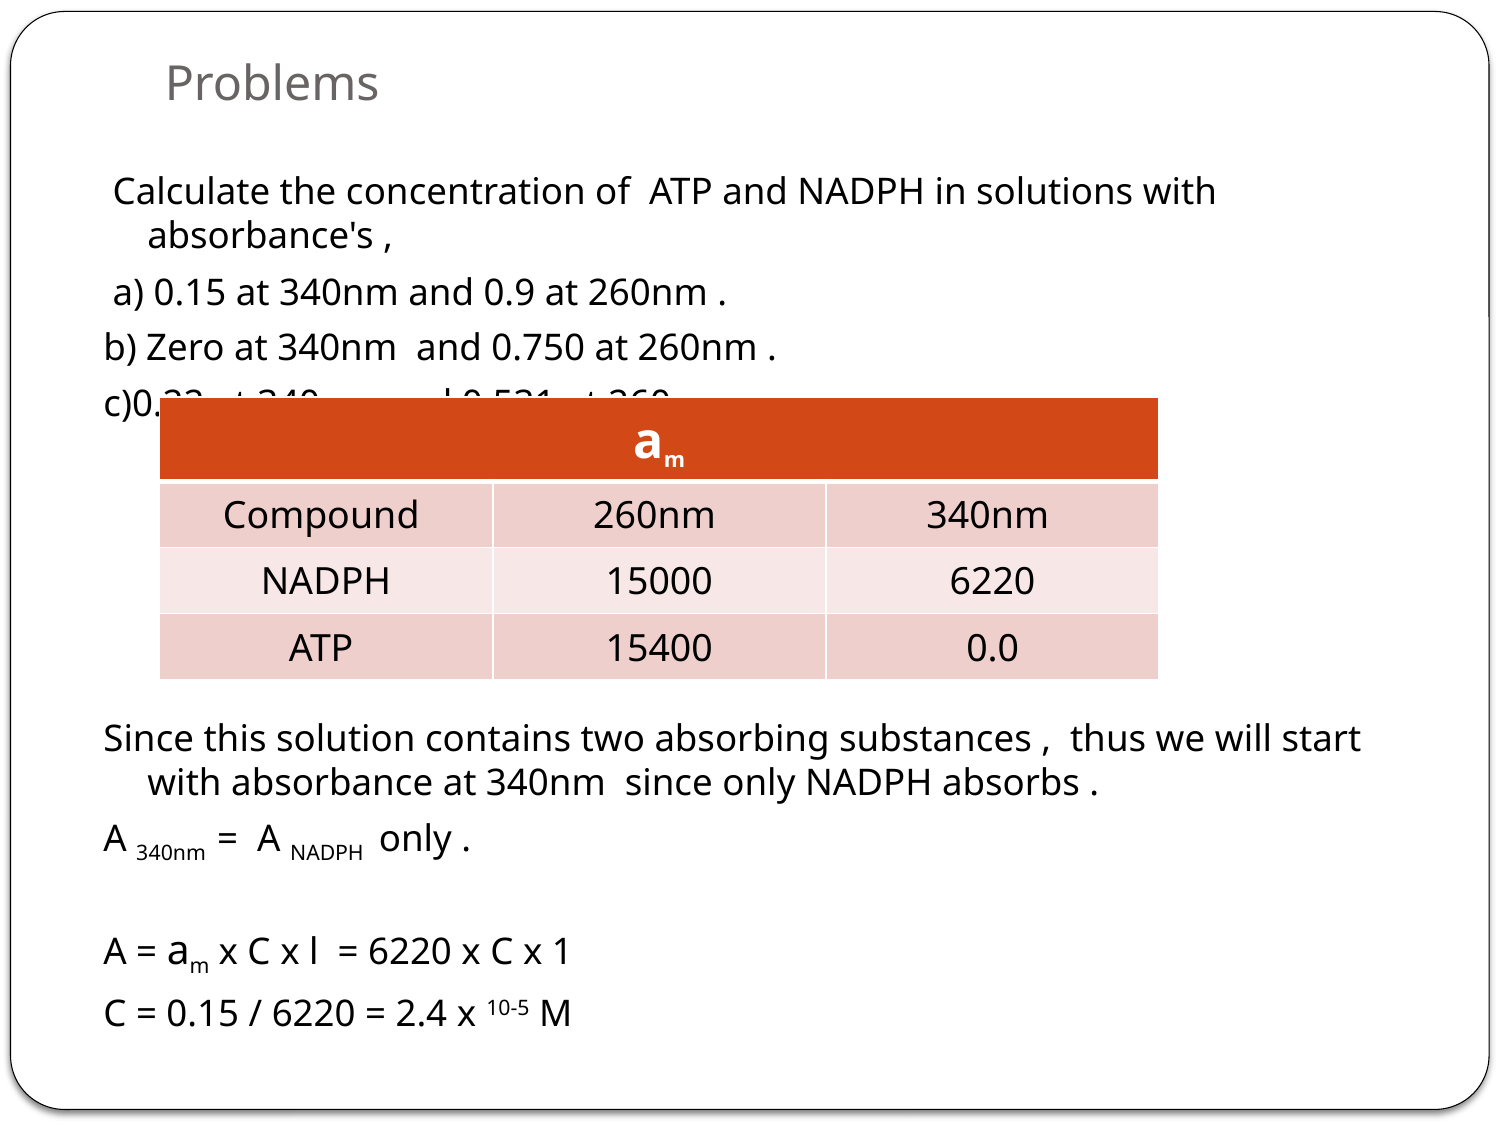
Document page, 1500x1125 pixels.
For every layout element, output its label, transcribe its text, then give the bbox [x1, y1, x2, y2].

list Calculate the concentration of ATP and NADPH in solutions with absorbance's , a) 0.15 at 340nm and 0.9 at 260nm . b) Zero at 340nm and 0.750 at 260nm . c)0.22 at 340nm and 0.531 at 260nm . Since this solution contains two absorbing substances , thus we will start with absorbance at 340nm since only NADPH absorbs . A 340nm = A NADPH only . A = am x C x l = 6220 x C x 1 C = 0.15 / 6220 = 2.4 x 10-5 M [88, 160, 1425, 1047]
table_cell 15000 [494, 548, 825, 613]
title Problems [150, 45, 1425, 126]
table_cell ATP [160, 614, 492, 679]
table_cell 6220 [827, 548, 1158, 613]
table_cell NADPH [160, 548, 492, 613]
table_cell 0.0 [827, 614, 1158, 679]
table_header am [160, 398, 1158, 479]
table_cell 15400 [494, 614, 825, 679]
table_cell Compound [160, 484, 492, 547]
table_cell 260nm [494, 484, 825, 547]
table_cell 340nm [827, 484, 1158, 547]
